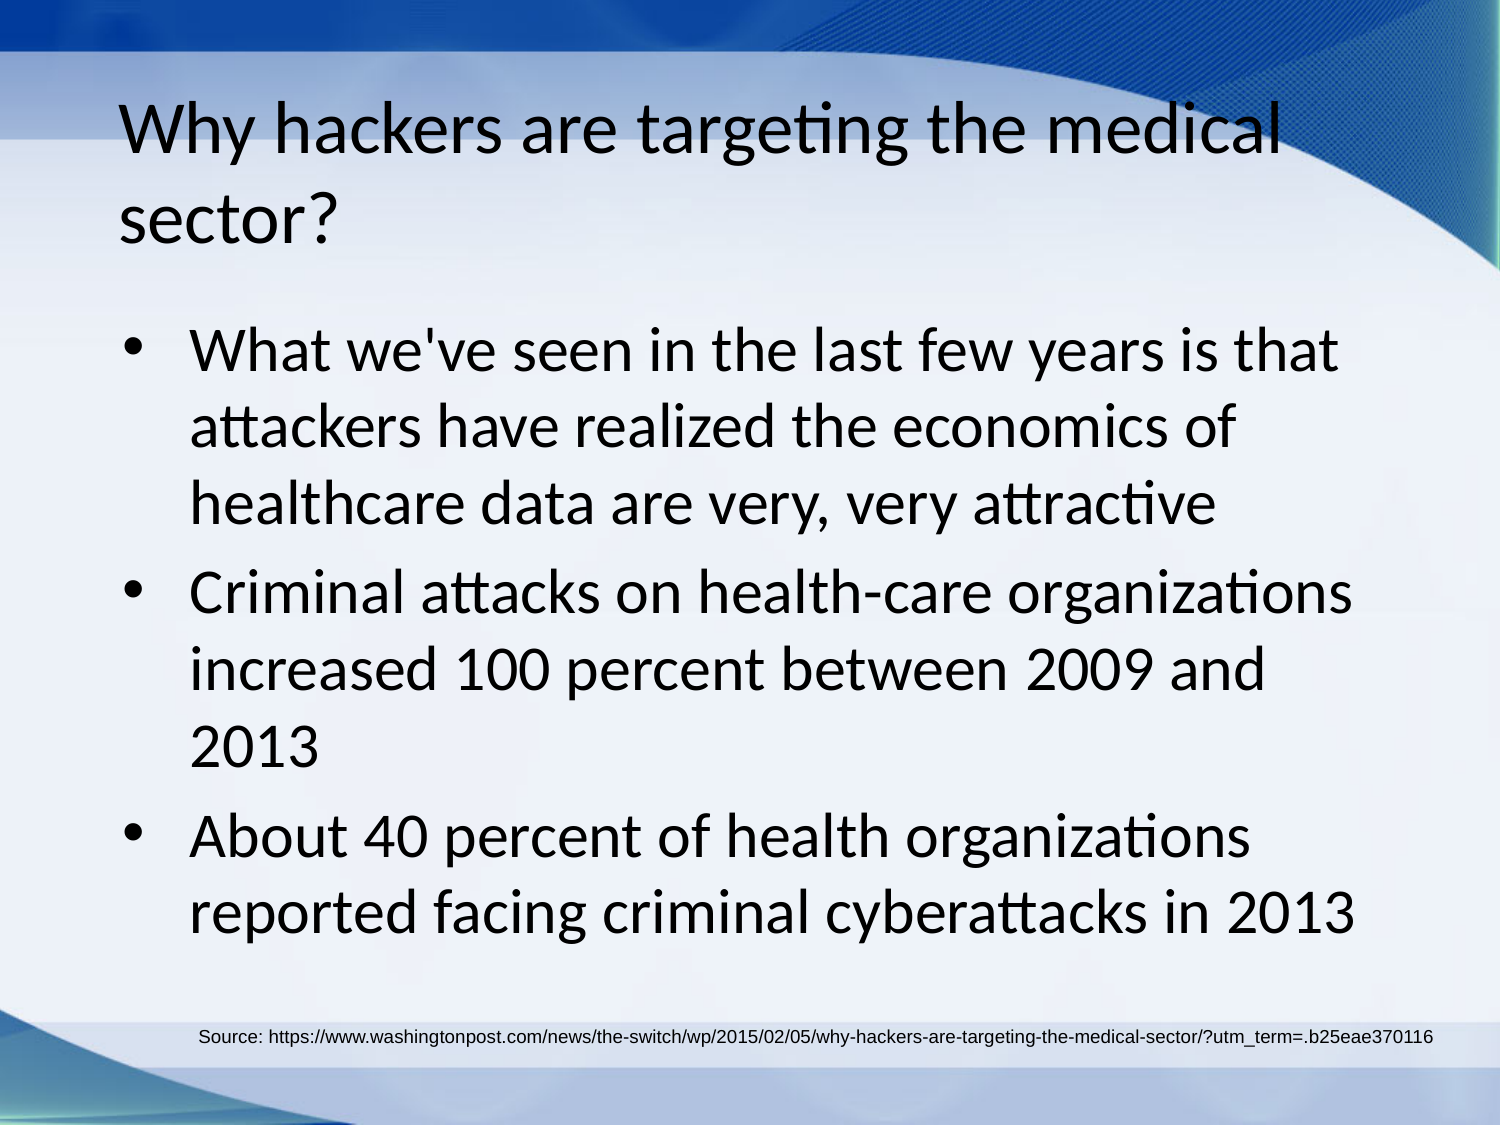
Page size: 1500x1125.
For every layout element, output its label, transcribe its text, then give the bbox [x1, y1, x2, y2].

list What we've seen in the last few years is that attackers have realized the economics of healthcare data are very, very attractive Criminal attacks on health-care organizations increased 100 percent between 2009 and 2013 About 40 percent of health organizations reported facing criminal cyberattacks in 2013 [103, 299, 1397, 1014]
text_box Source: https://www.washingtonpost.com/news/the-switch/wp/2015/02/05/why-hackers-are-targeting-the-medical-sector/?utm_term=.b25eae370116 [183, 1017, 1448, 1055]
picture [0, 0, 1500, 1125]
title Why hackers are targeting the medical sector? [103, 59, 1397, 278]
